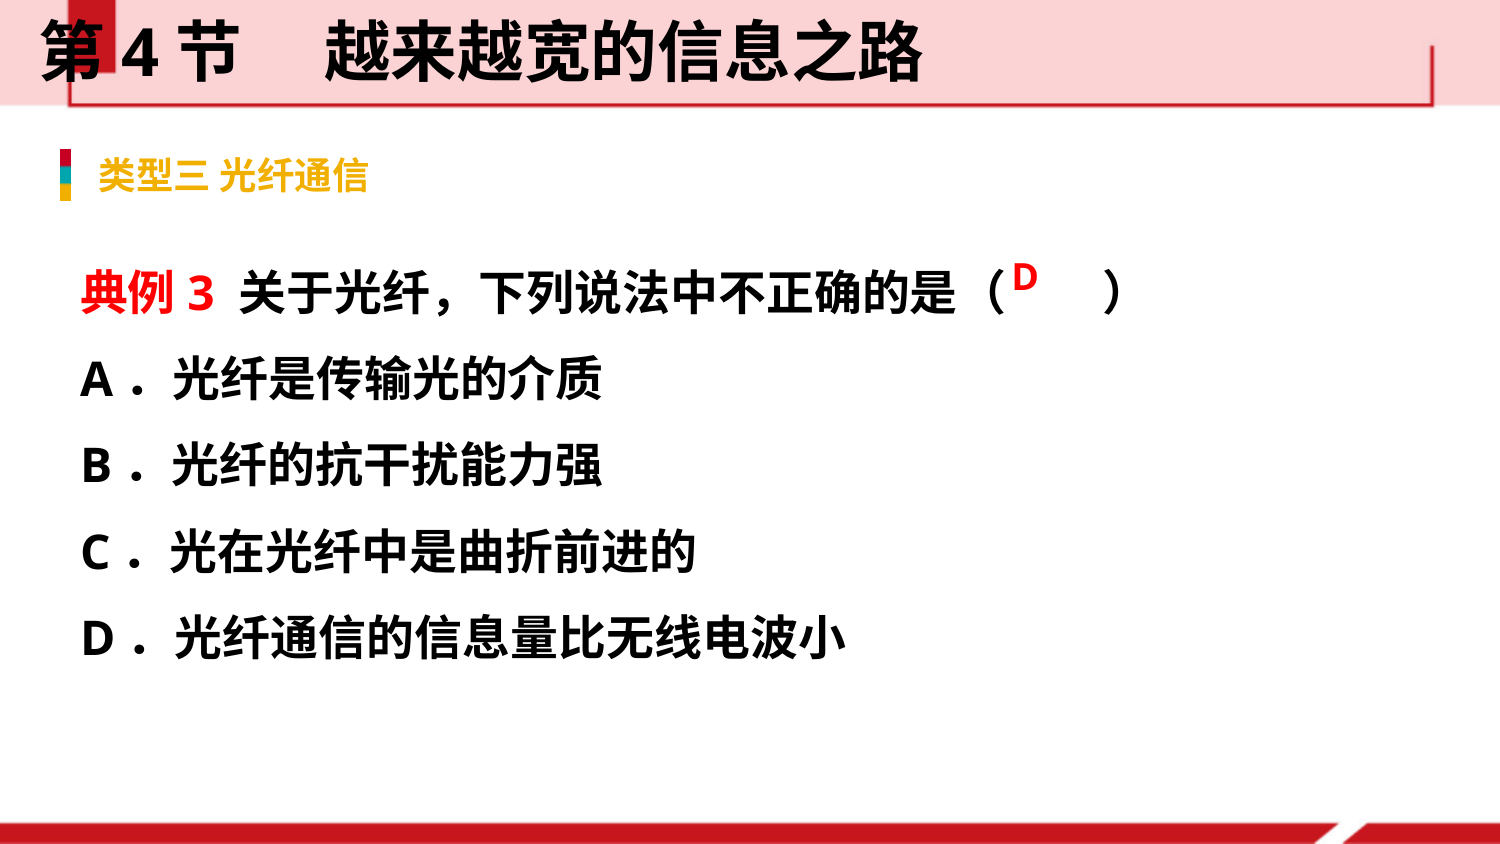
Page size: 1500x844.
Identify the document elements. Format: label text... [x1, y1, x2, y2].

text_box 第4节 越来越宽的信息之路 [27, 3, 937, 96]
text_box D [999, 247, 1051, 304]
picture [0, 0, 1500, 844]
text_box 典例3 关于光纤，下列说法中不正确的是（ ） A．光纤是传输光的介质 B．光纤的抗干扰能力强 C．光在光纤中是曲折前进的 D．光纤通信的信息量比无线电波小 [68, 228, 1387, 671]
text_box 类型三 光纤通信 [87, 123, 382, 203]
